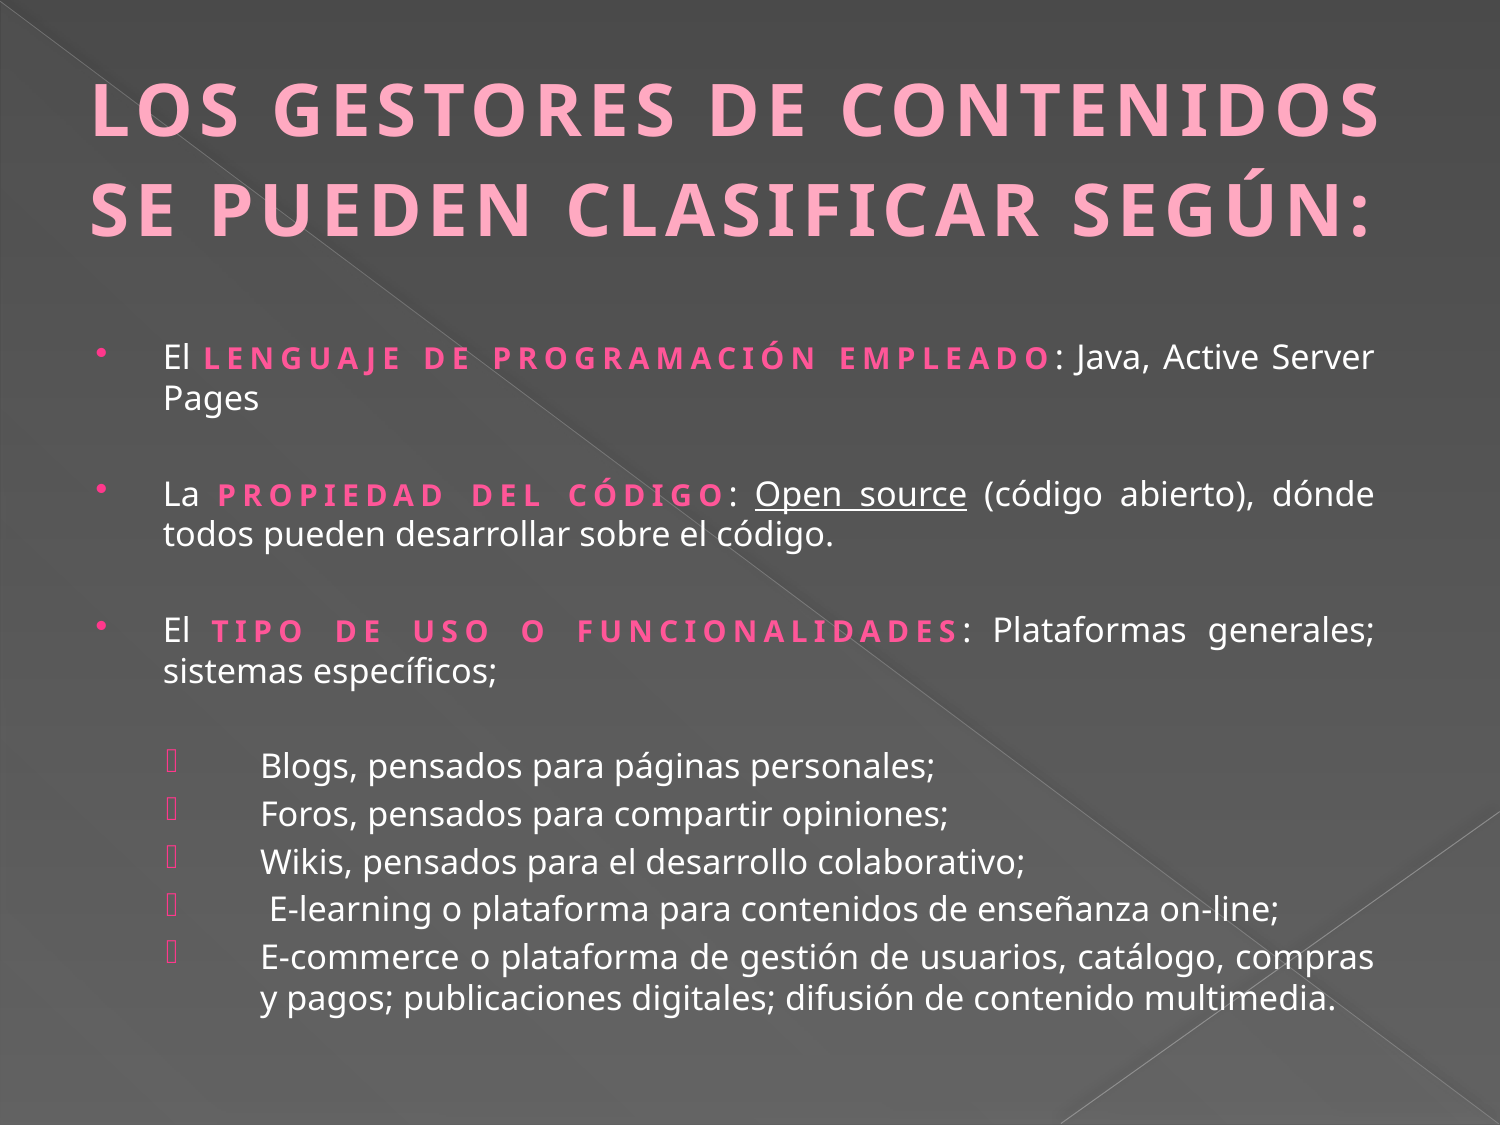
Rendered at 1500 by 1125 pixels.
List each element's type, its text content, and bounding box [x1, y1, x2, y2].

title Los gestores de contenidos se pueden clasificar según: [75, 43, 1425, 274]
list El lenguaje de programación empleado: Java, Active Server Pages La propiedad del código: Open source (código abierto), dónde todos pueden desarrollar sobre el código. El tipo de uso o funcionalidades: Plataformas generales; sistemas específicos; Blogs, pensados para páginas personales; Foros, pensados para compartir opiniones; Wikis, pensados para el desarrollo colaborativo; E-learning o plataforma para contenidos de enseñanza on-line; E-commerce o plataforma de gestión de usuarios, catálogo, compras y pagos; publicaciones digitales; difusión de contenido multimedia. [82, 328, 1390, 1071]
